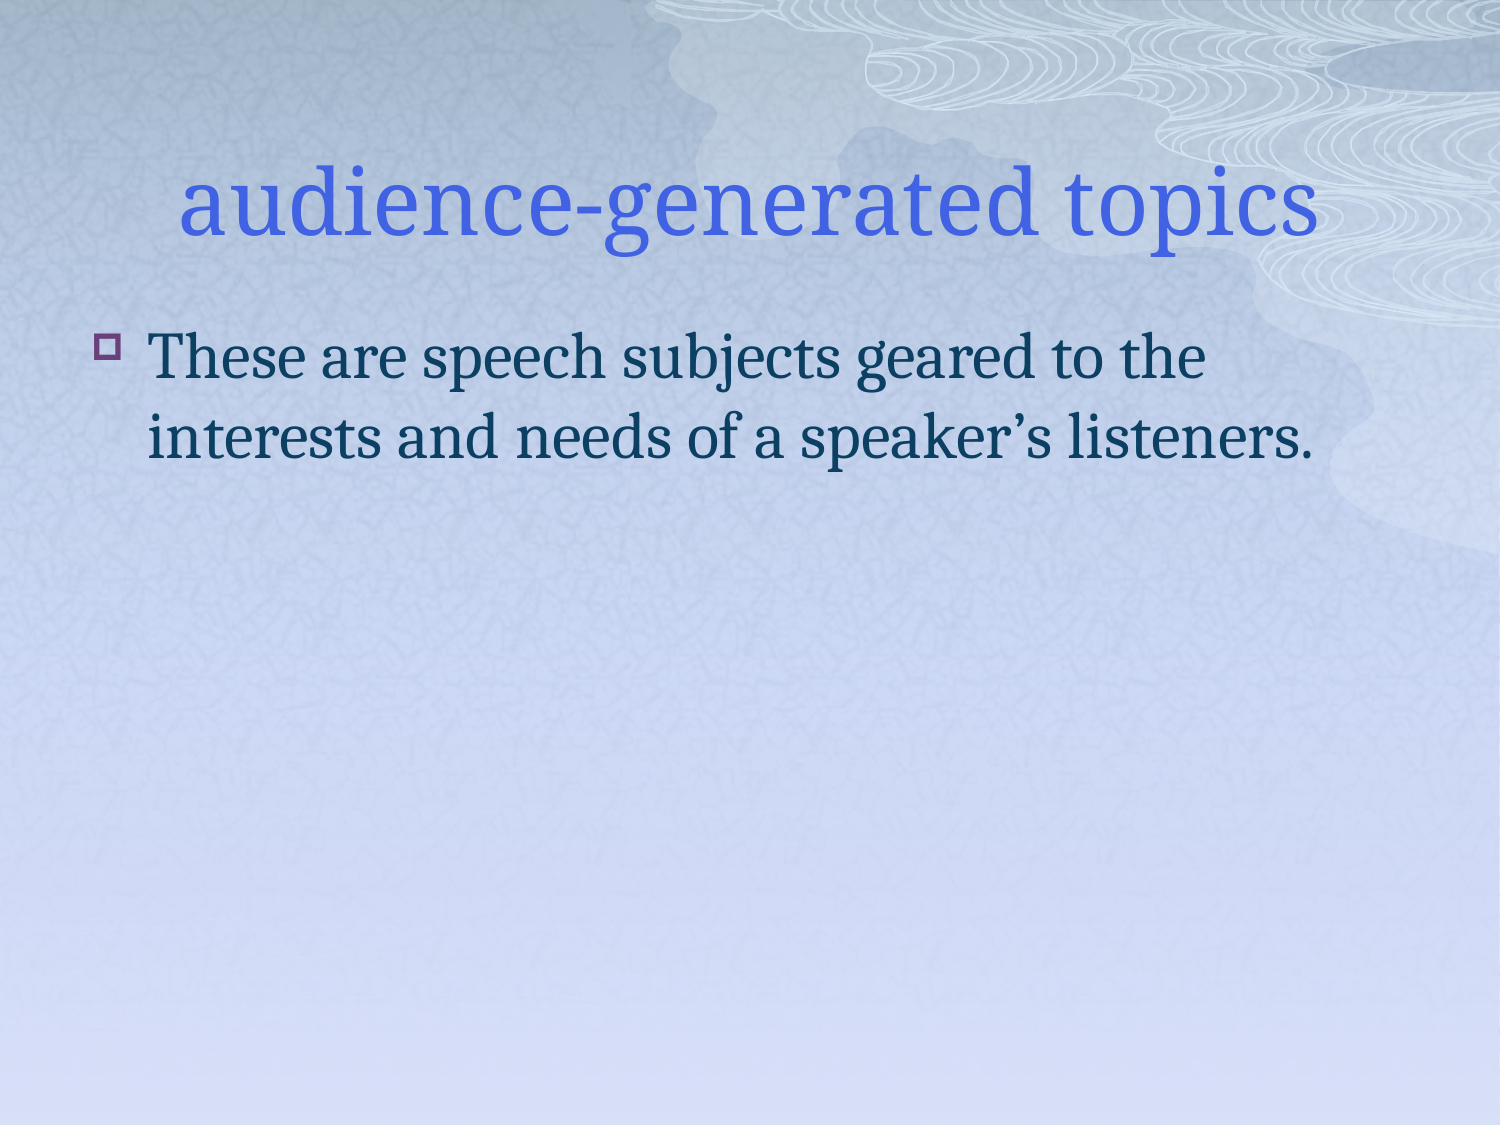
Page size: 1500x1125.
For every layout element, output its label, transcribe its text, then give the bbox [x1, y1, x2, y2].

list These are speech subjects geared to the interests and needs of a speaker’s listeners. [76, 304, 1430, 1032]
title audience-generated topics [75, 105, 1425, 293]
